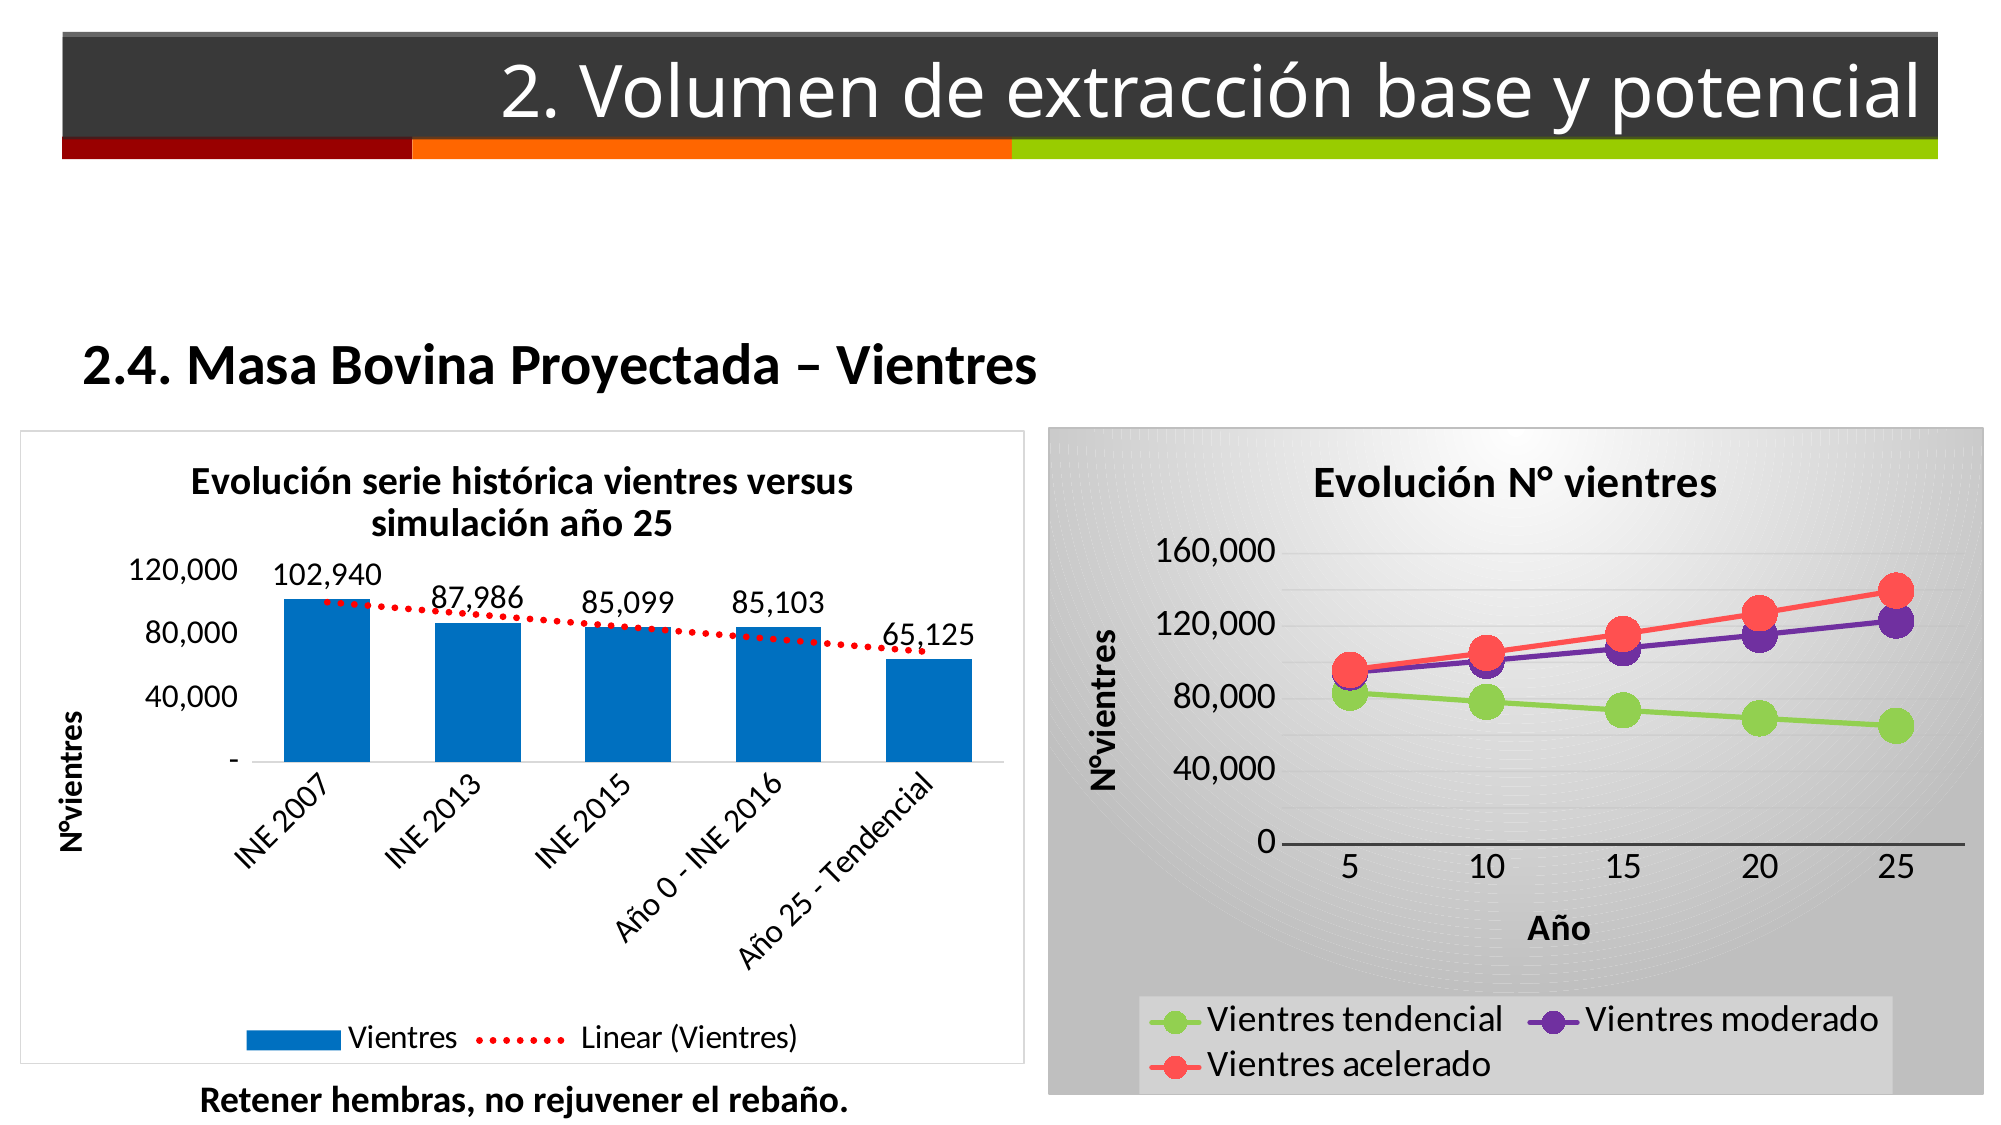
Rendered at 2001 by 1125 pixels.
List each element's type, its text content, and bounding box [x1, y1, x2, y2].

text_box 2.4. Masa Bovina Proyectada – Vientres [68, 304, 1054, 404]
chart [1047, 426, 1985, 1096]
text_box Retener hembras, no rejuvener el rebaño. [92, 1082, 958, 1125]
chart [19, 429, 1026, 1065]
title 2. Volumen de extracción base y potencial [62, 37, 1938, 140]
